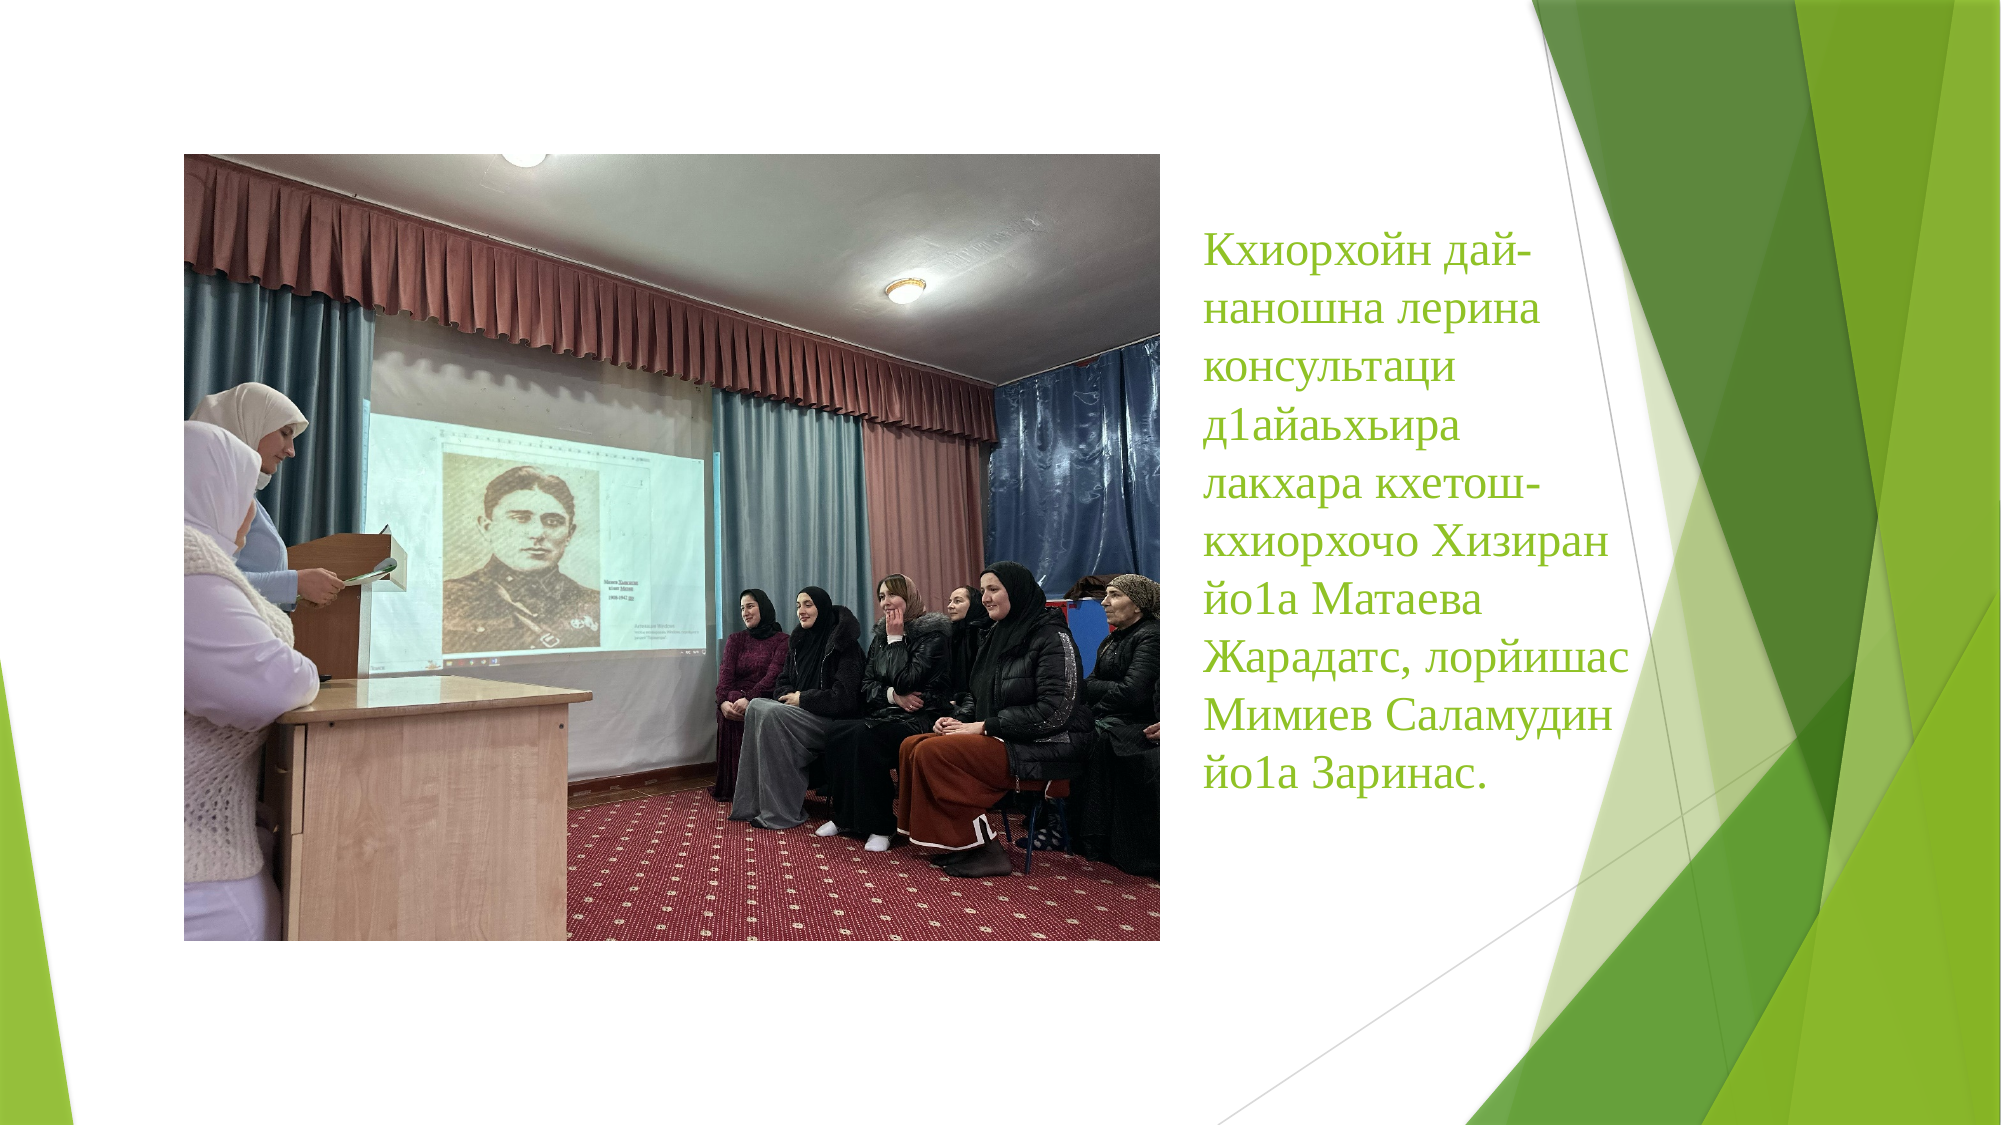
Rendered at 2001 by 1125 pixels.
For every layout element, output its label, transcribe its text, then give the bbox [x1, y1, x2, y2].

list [184, 154, 1161, 942]
title Кхиорхойн дай-наношна лерина консультаци д1айаьхьира лакхара кхетош-кхиорхочо Хизиран йо1а Матаева Жарадатс, лорйишас Мимиев Саламудин йо1а Заринас. [1188, 209, 1648, 817]
